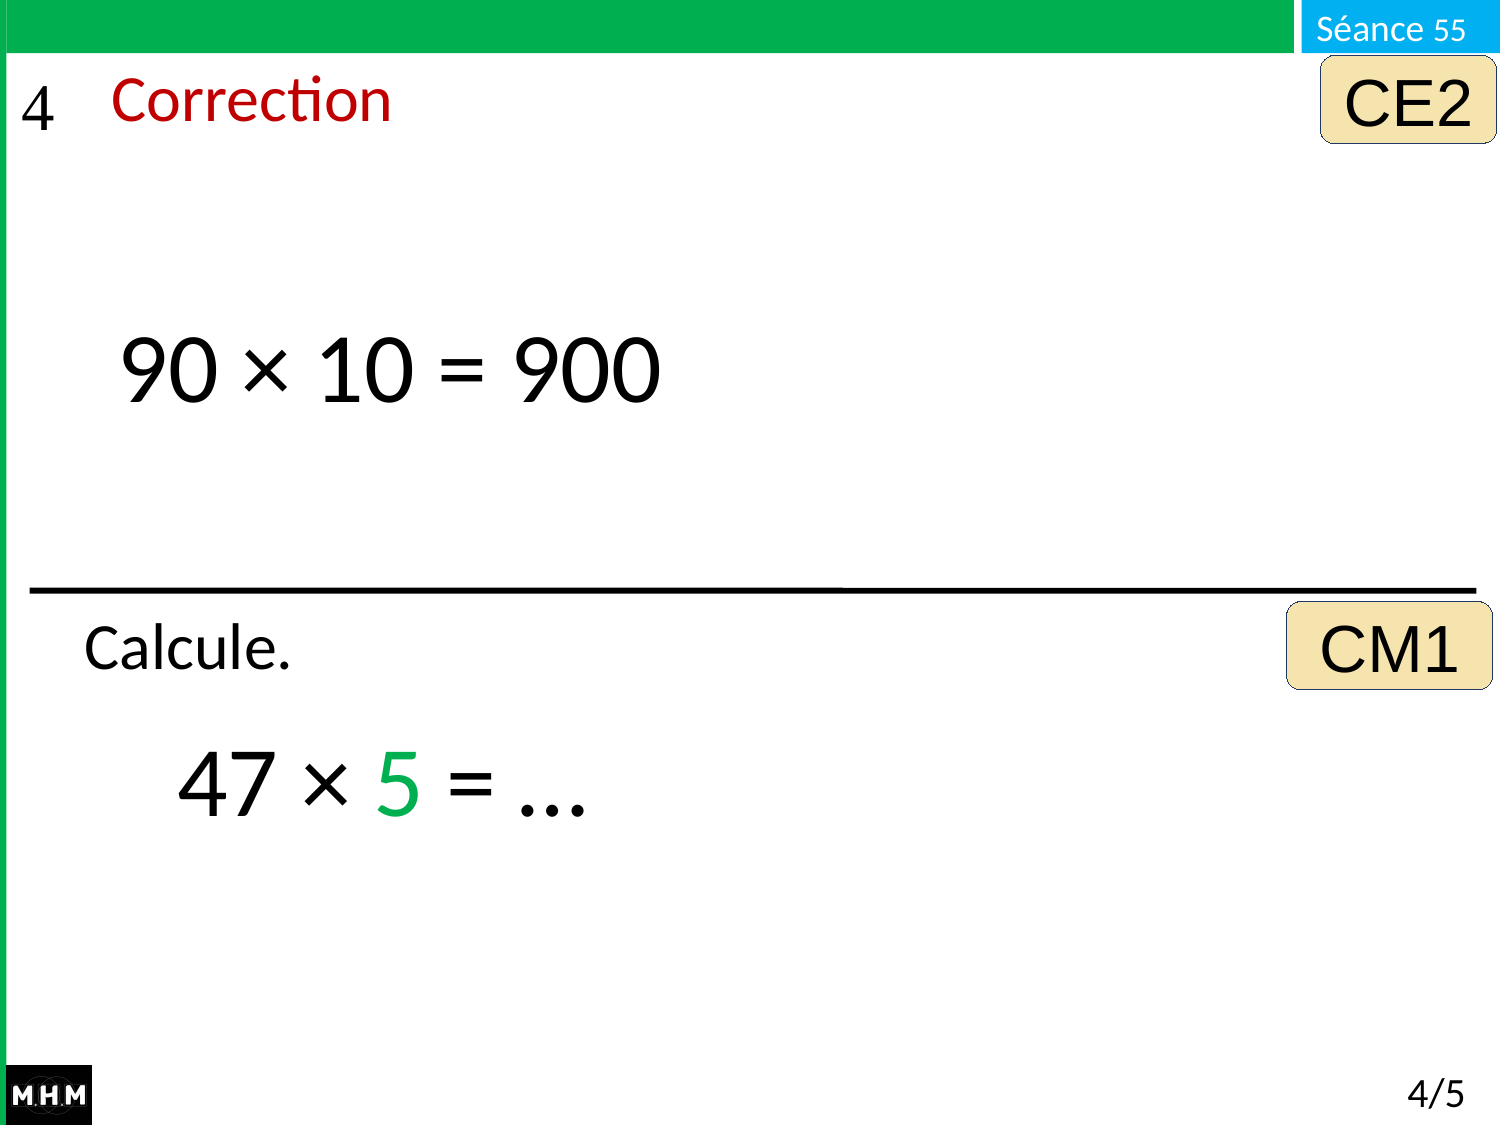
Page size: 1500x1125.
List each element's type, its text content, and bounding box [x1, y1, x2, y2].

text_box CE2 [1328, 55, 1497, 144]
title Calcule. [69, 605, 1364, 692]
text_box Correction [96, 57, 1391, 144]
list 4/5 [1373, 1064, 1500, 1125]
text_box 47 × 5 = … [96, 708, 669, 844]
text_box CM1 [1286, 601, 1493, 690]
text_box 90 × 10 = 900 [96, 295, 684, 430]
picture [6, 1065, 92, 1125]
